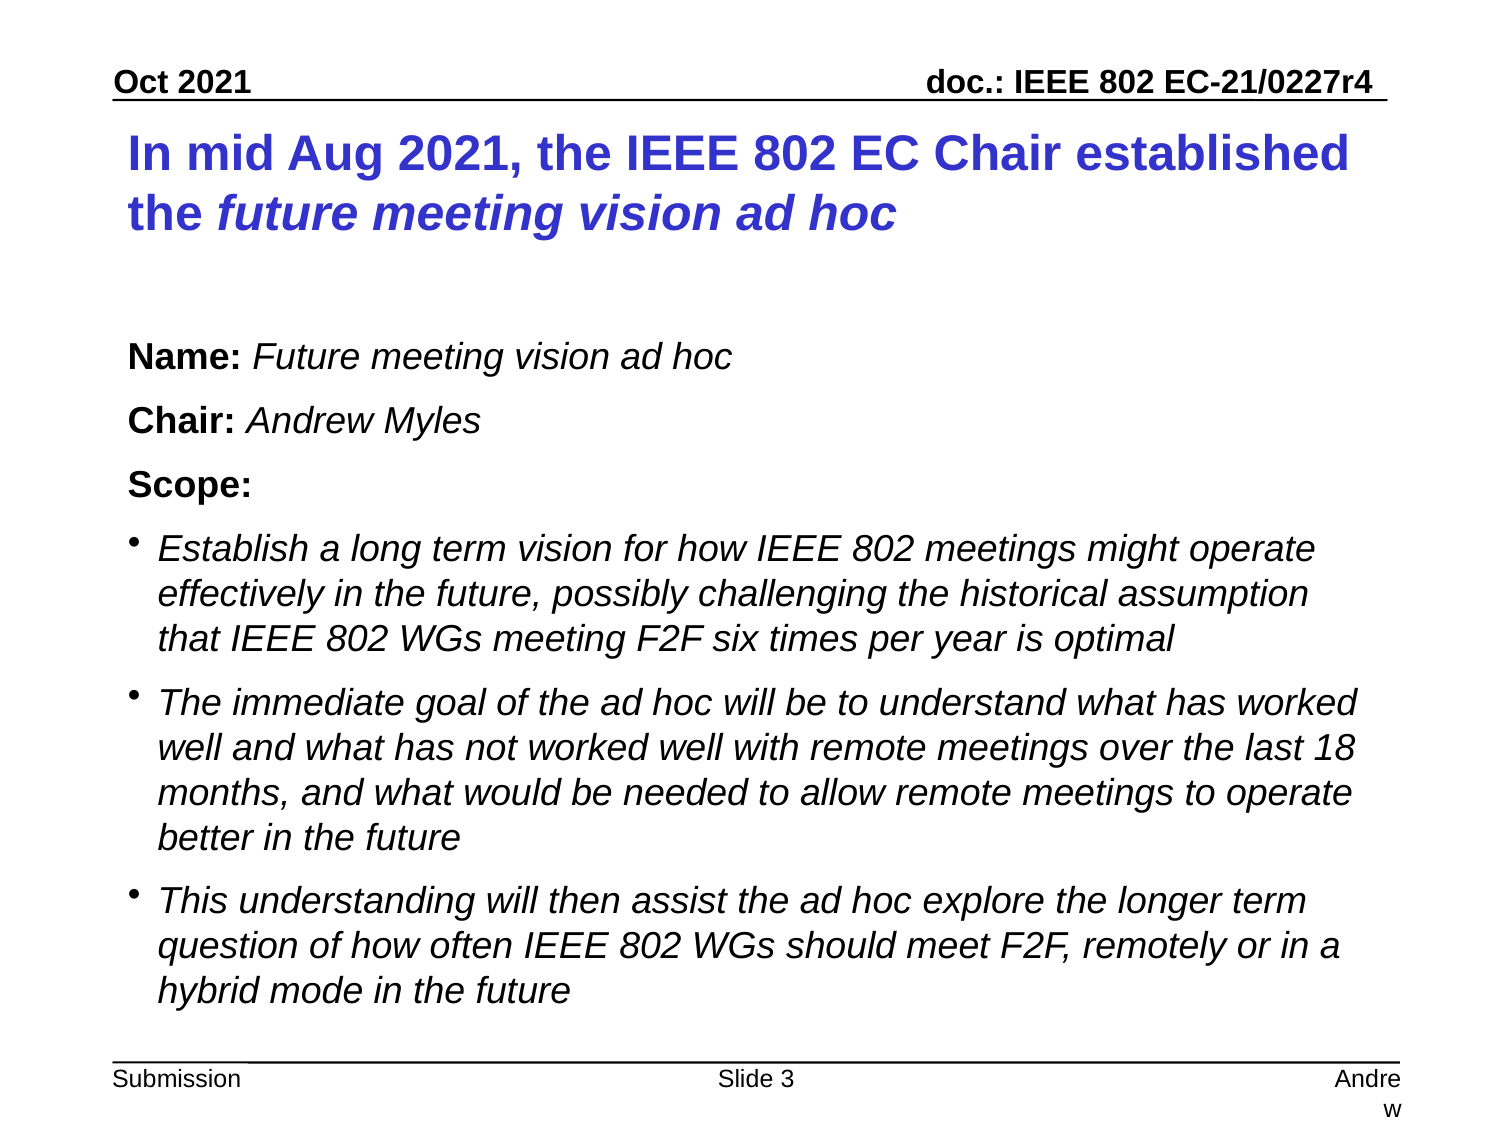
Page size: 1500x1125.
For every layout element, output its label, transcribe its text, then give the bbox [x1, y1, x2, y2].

list Name: Future meeting vision ad hoc Chair: Andrew Myles Scope: Establish a long term vision for how IEEE 802 meetings might operate effectively in the future, possibly challenging the historical assumption that IEEE 802 WGs meeting F2F six times per year is optimal The immediate goal of the ad hoc will be to understand what has worked well and what has not worked well with remote meetings over the last 18 months, and what would be needed to allow remote meetings to operate better in the future This understanding will then assist the ad hoc explore the longer term question of how often IEEE 802 WGs should meet F2F, remotely or in a hybrid mode in the future [112, 324, 1388, 1000]
title In mid Aug 2021, the IEEE 802 EC Chair established the future meeting vision ad hoc [112, 112, 1388, 288]
slide_number Slide 3 [709, 1061, 803, 1093]
footer Andrew Myles, Cisco [1320, 1061, 1402, 1093]
